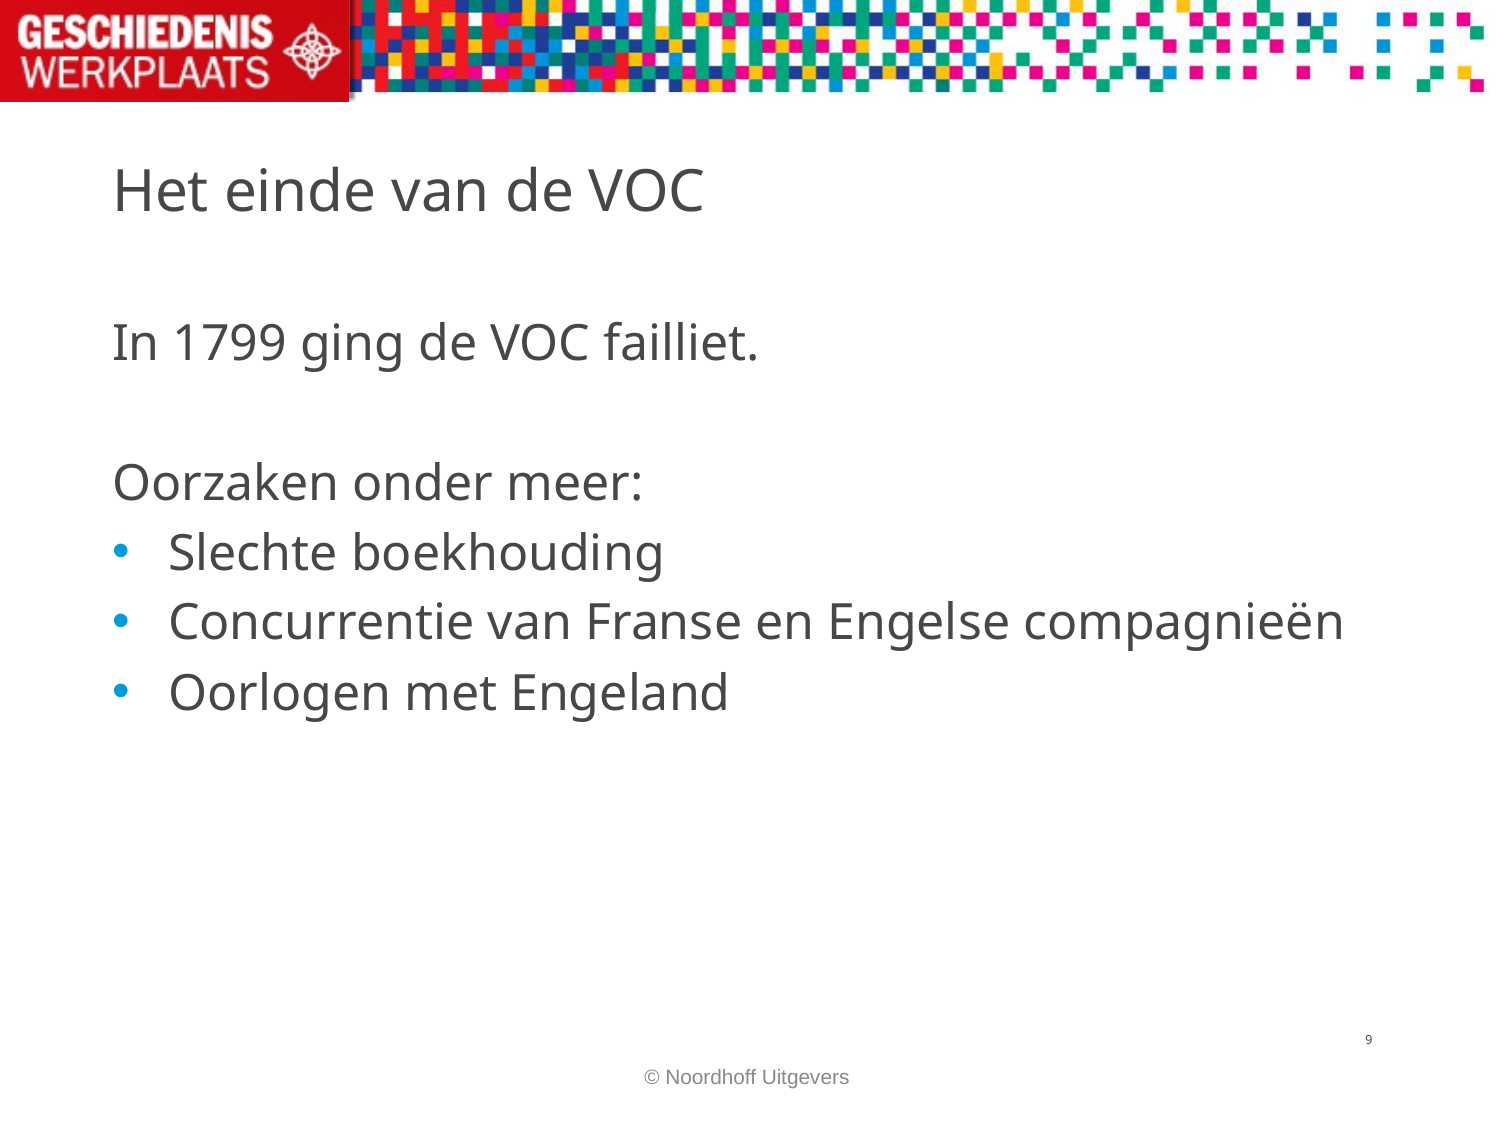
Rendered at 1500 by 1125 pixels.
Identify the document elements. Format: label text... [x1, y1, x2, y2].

list In 1799 ging de VOC failliet. Oorzaken onder meer: Slechte boekhouding Concurrentie van Franse en Engelse compagnieën Oorlogen met Engeland [112, 302, 1409, 1024]
title Het einde van de VOC [112, 145, 1401, 256]
picture [0, 0, 1500, 1125]
slide_number 9 [1325, 1025, 1388, 1063]
text_box © Noordhoff Uitgevers [512, 1045, 988, 1106]
